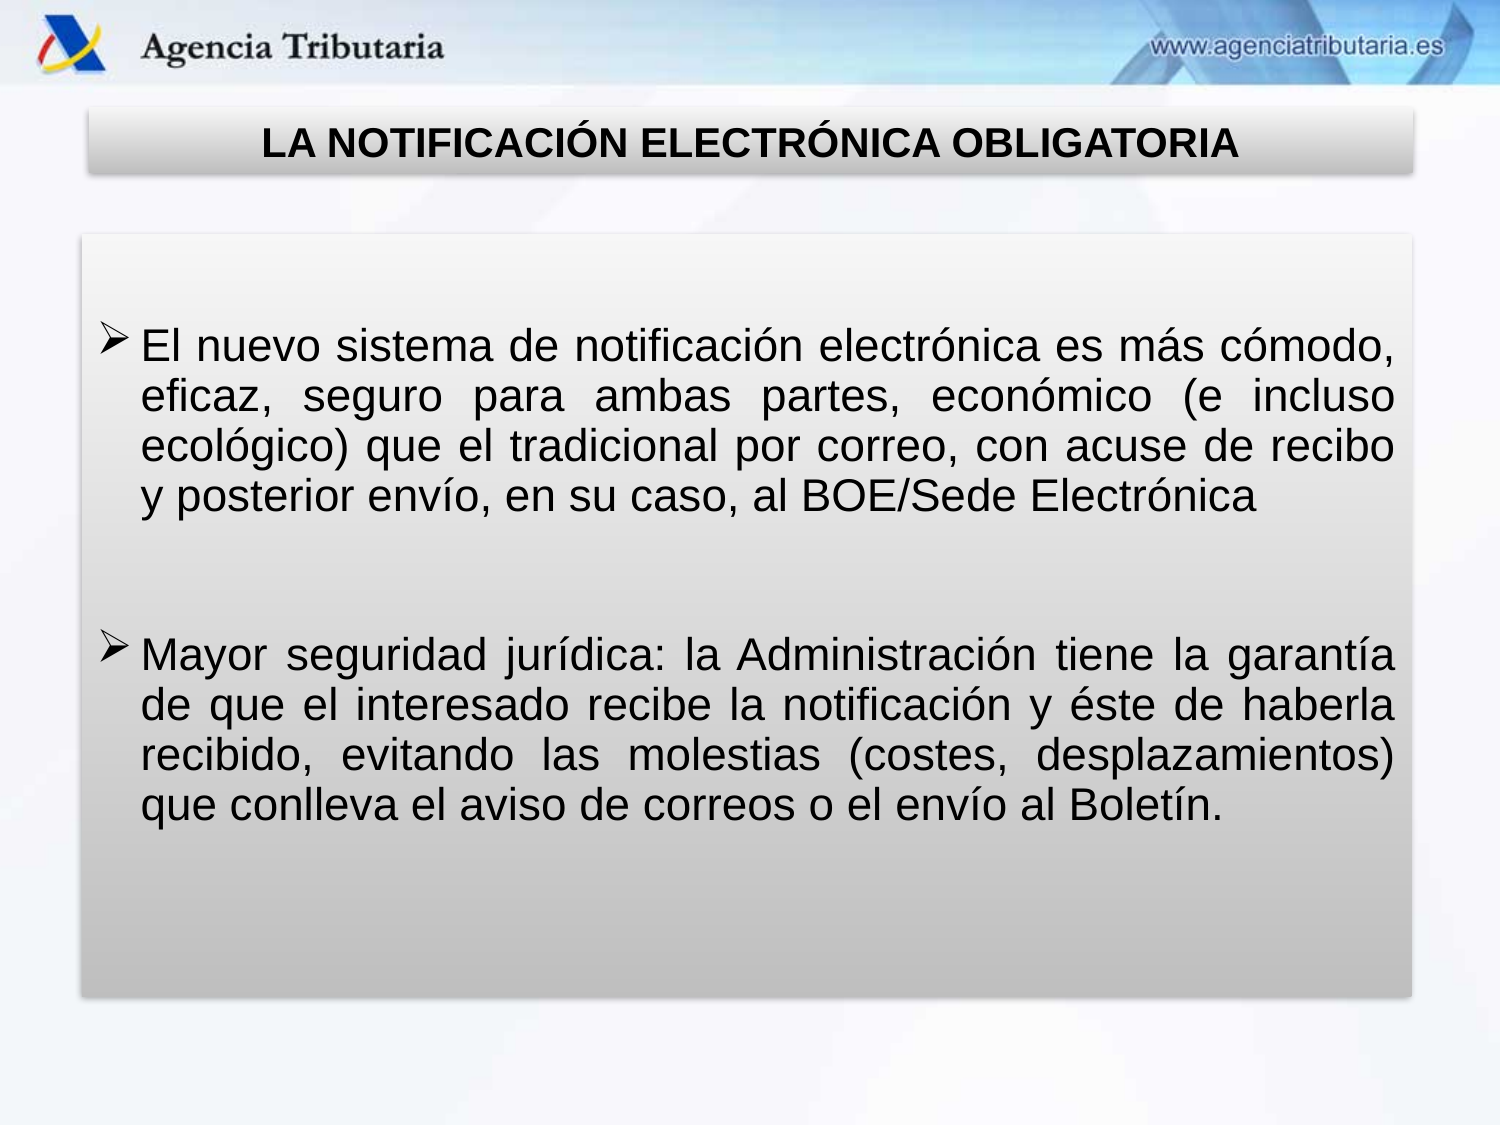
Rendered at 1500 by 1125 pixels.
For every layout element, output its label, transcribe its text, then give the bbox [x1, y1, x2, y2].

text_box LA NOTIFICACIÓN ELECTRÓNICA OBLIGATORIA [88, 107, 1413, 173]
text_box El nuevo sistema de notificación electrónica es más cómodo, eficaz, seguro para ambas partes, económico (e incluso ecológico) que el tradicional por correo, con acuse de recibo y posterior envío, en su caso, al BOE/Sede Electrónica Mayor seguridad jurídica: la Administración tiene la garantía de que el interesado recibe la notificación y éste de haberla recibido, evitando las molestias (costes, desplazamientos) que conlleva el aviso de correos o el envío al Boletín. [81, 234, 1412, 997]
picture [0, 0, 1500, 1125]
